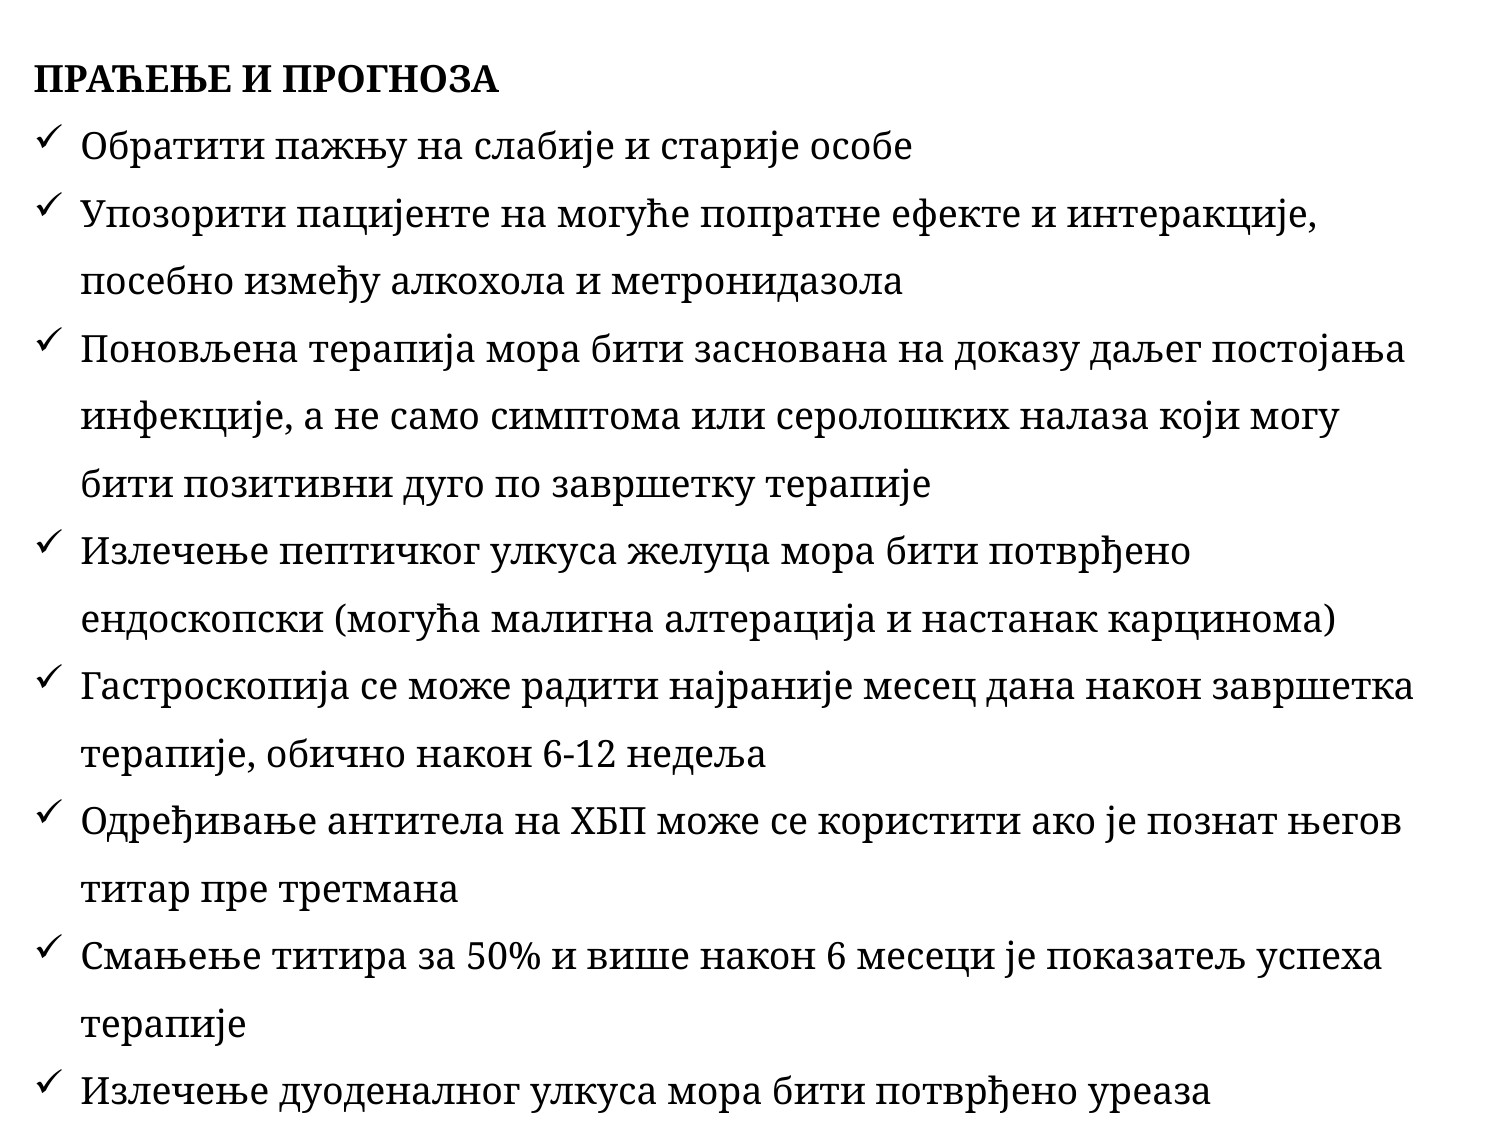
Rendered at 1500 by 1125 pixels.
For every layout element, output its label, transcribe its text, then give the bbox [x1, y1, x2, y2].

text_box ПРАЋЕЊЕ И ПРОГНОЗА Обратити пажњу на слабије и старије особе Упозорити пацијенте на могуће попратне ефекте и интеракције, посебно између алкохола и метронидазола Поновљена терапија мора бити заснована на доказу даљег постојања инфекције, а не само симптома или серолошких налаза који могу бити позитивни дуго по завршетку терапије Излечење пептичког улкуса желуца мора бити потврђено ендоскопски (могућа малигна алтерација и настанак карцинома) Гастроскопија се може радити најраније месец дана након завршетка терапије, обично након 6-12 недеља Одређивање антитела на ХБП може се користити ако је познат његов титар пре третмана Смањење титира за 50% и више након 6 месеци је показатељ успеха терапије Излечење дуоденалног улкуса мора бити потврђено уреаза издисајним тестом, месец дана након спроведеног третмана [18, 24, 1457, 1125]
